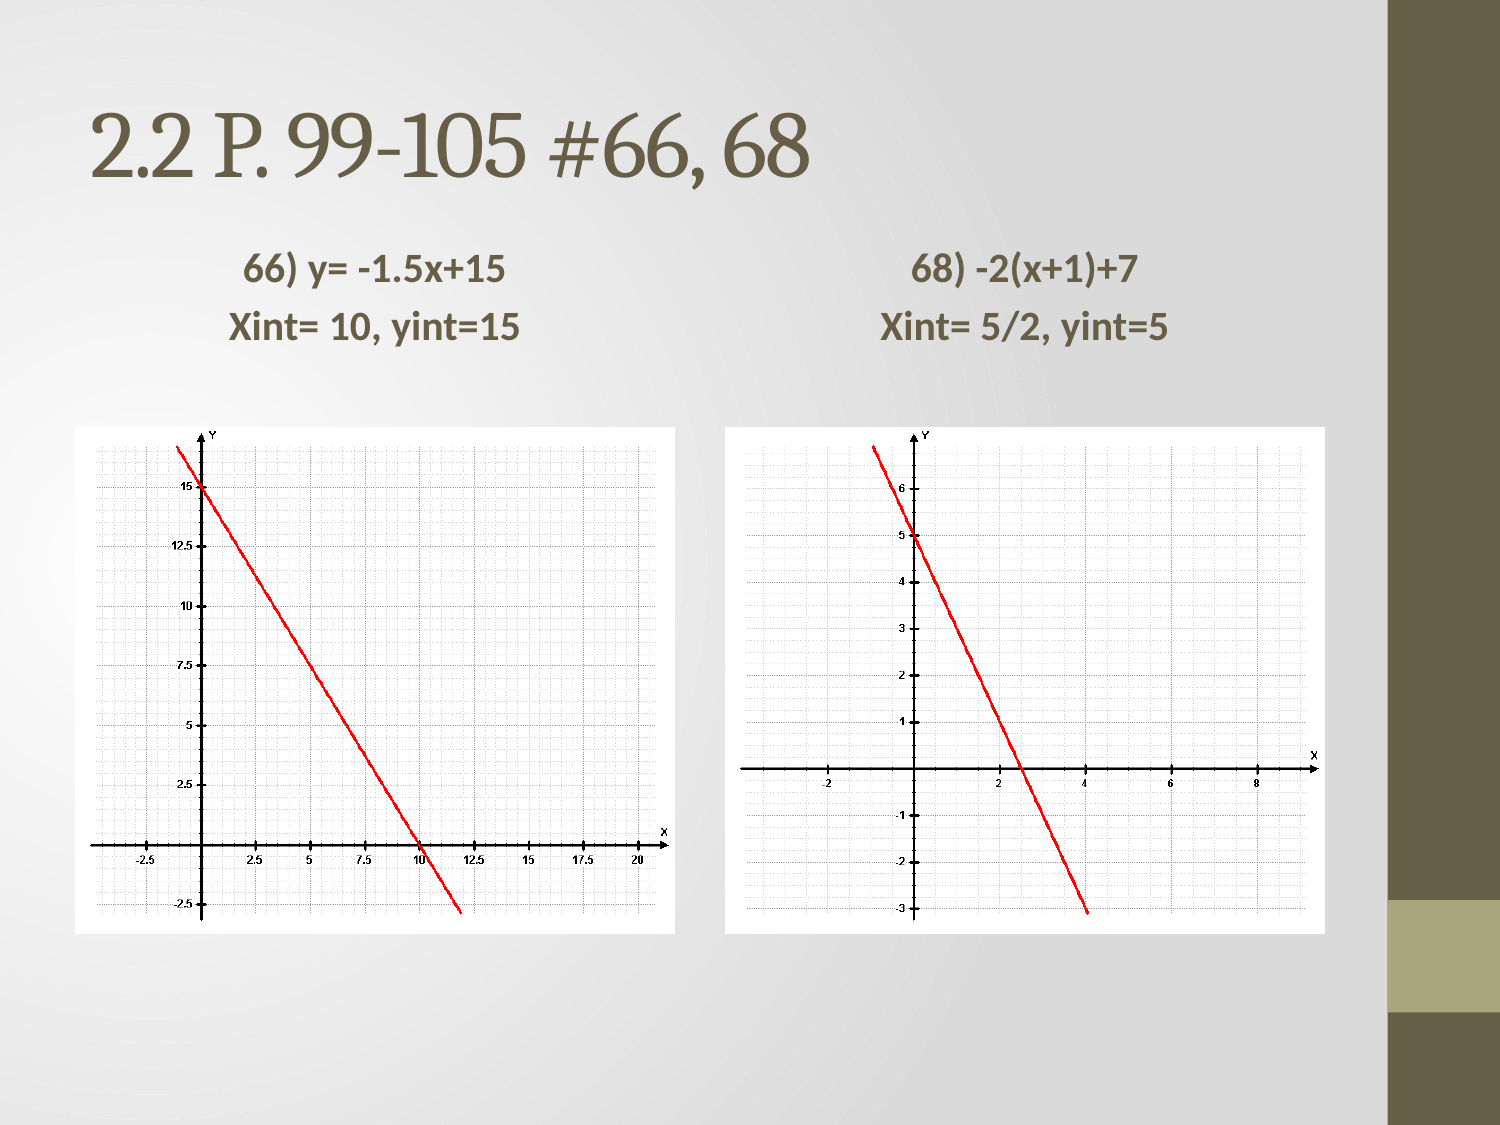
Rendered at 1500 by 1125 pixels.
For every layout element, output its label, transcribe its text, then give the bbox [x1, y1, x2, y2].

list 68) -2(x+1)+7 Xint= 5/2, yint=5 [725, 251, 1325, 357]
list 66) y= -1.5x+15 Xint= 10, yint=15 [75, 251, 675, 357]
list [74, 427, 676, 935]
title 2.2 P. 99-105 #66, 68 [75, 45, 1325, 233]
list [724, 427, 1326, 935]
